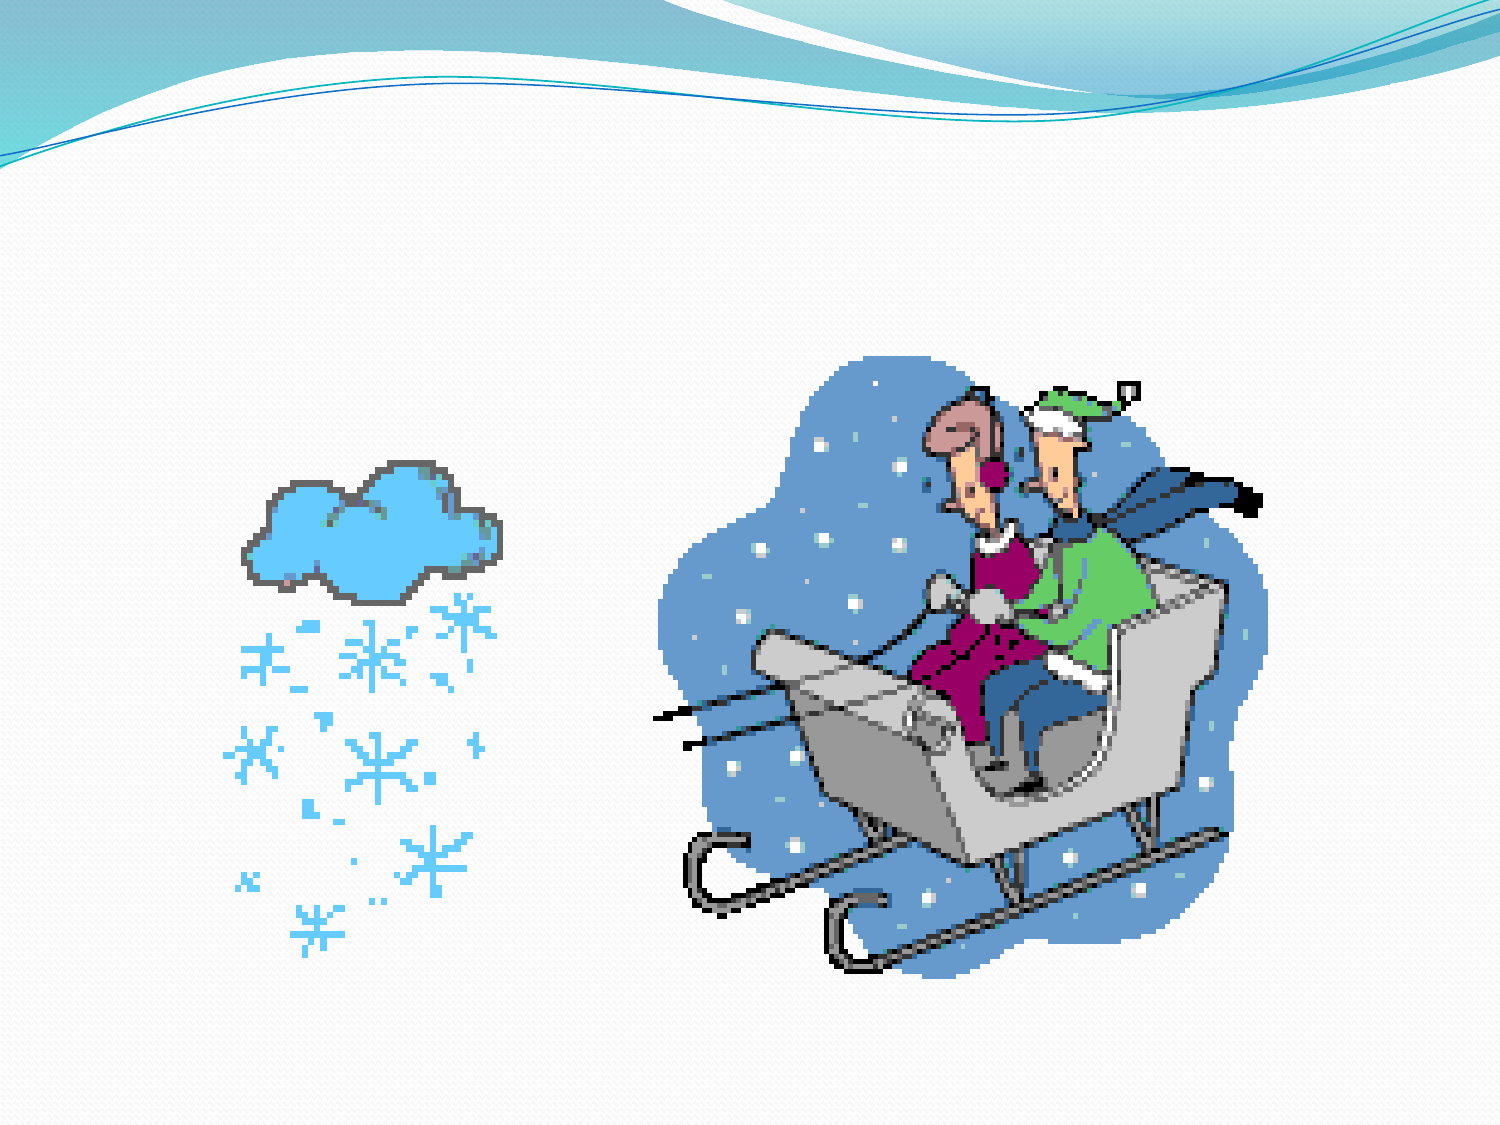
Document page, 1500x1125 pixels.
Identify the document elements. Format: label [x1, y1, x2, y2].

picture [187, 421, 528, 985]
list [648, 351, 1278, 985]
